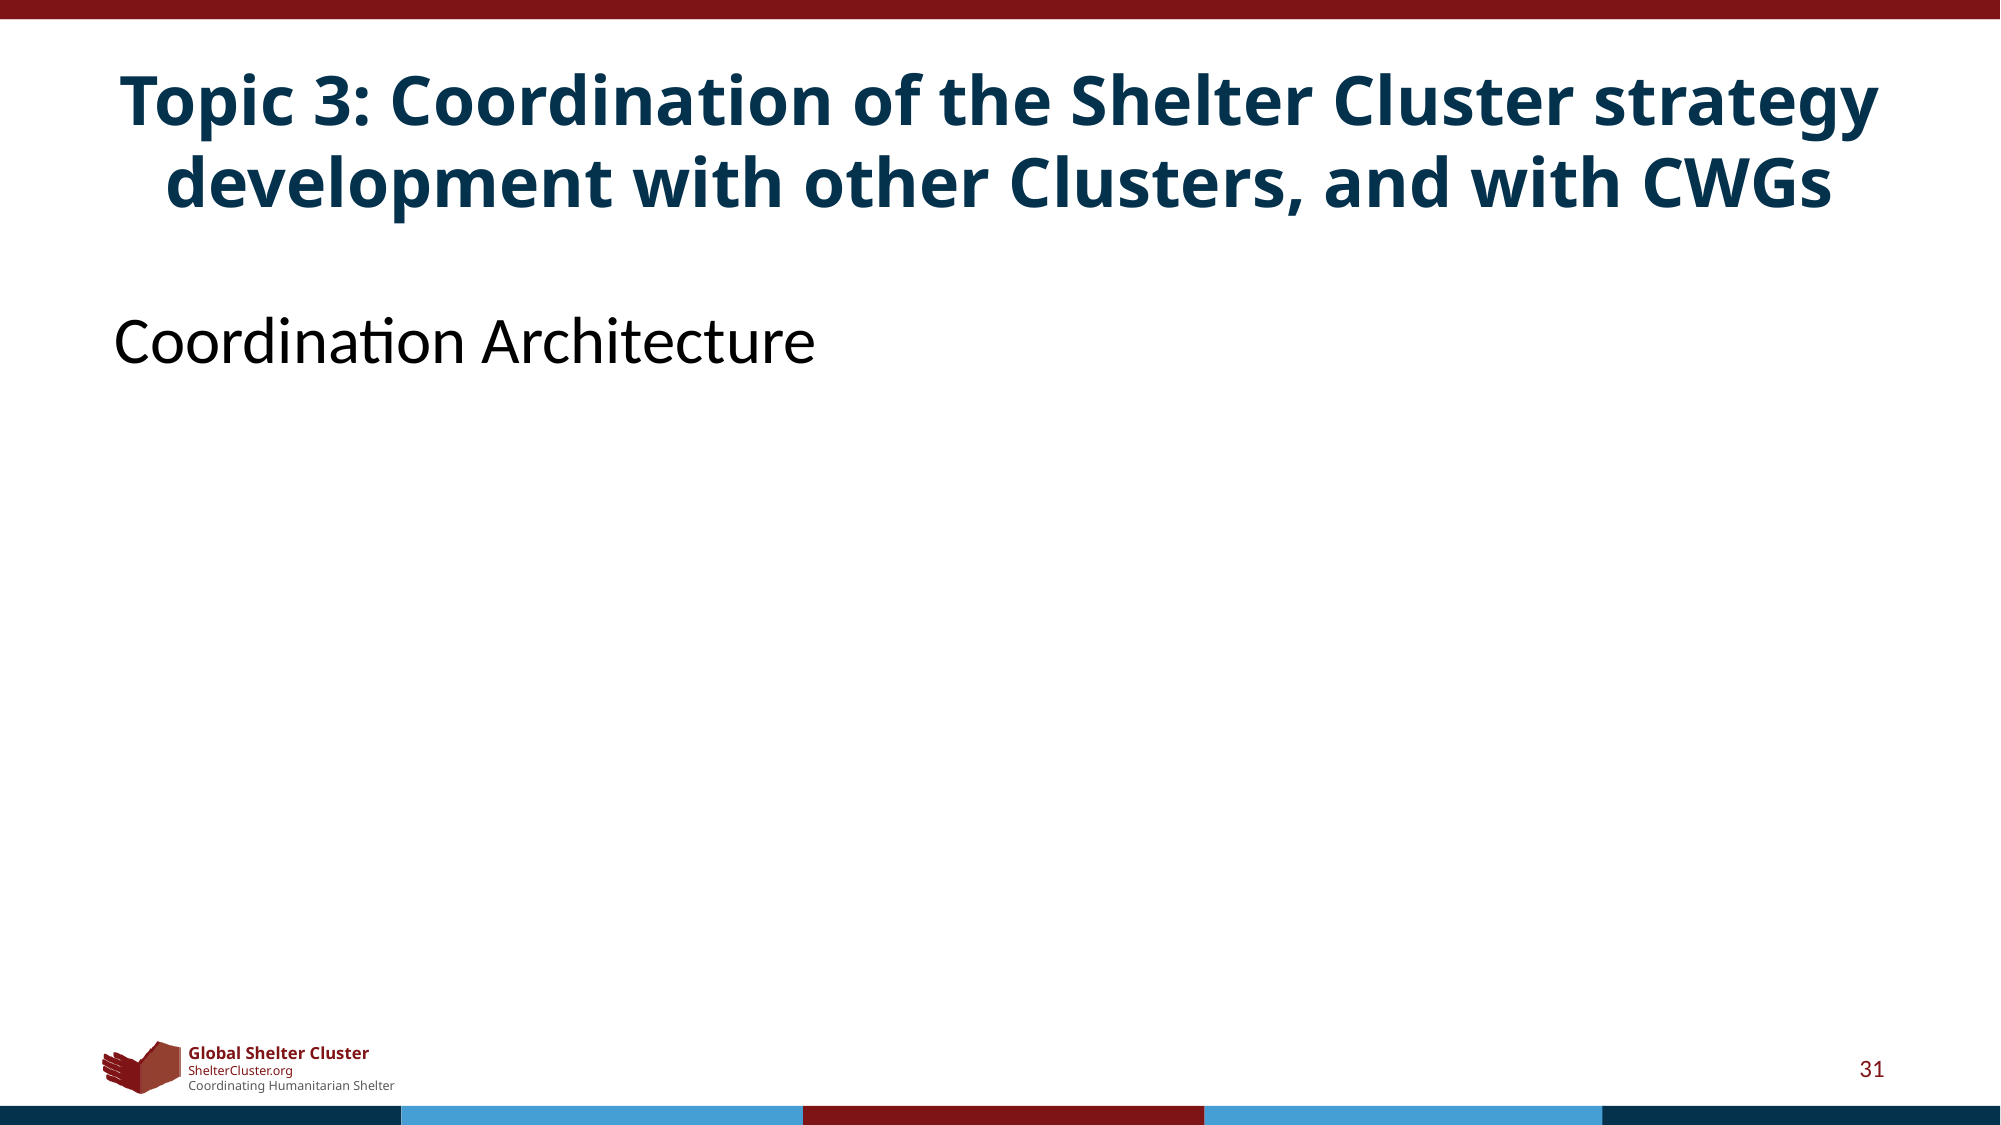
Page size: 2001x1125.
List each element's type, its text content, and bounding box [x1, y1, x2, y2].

picture [102, 1041, 181, 1094]
title Topic 3: Coordination of the Shelter Cluster strategy development with other Clusters, and with CWGs [99, 45, 1900, 233]
slide_number 31 [1433, 1037, 1900, 1098]
list Coordination Architecture [99, 288, 853, 407]
